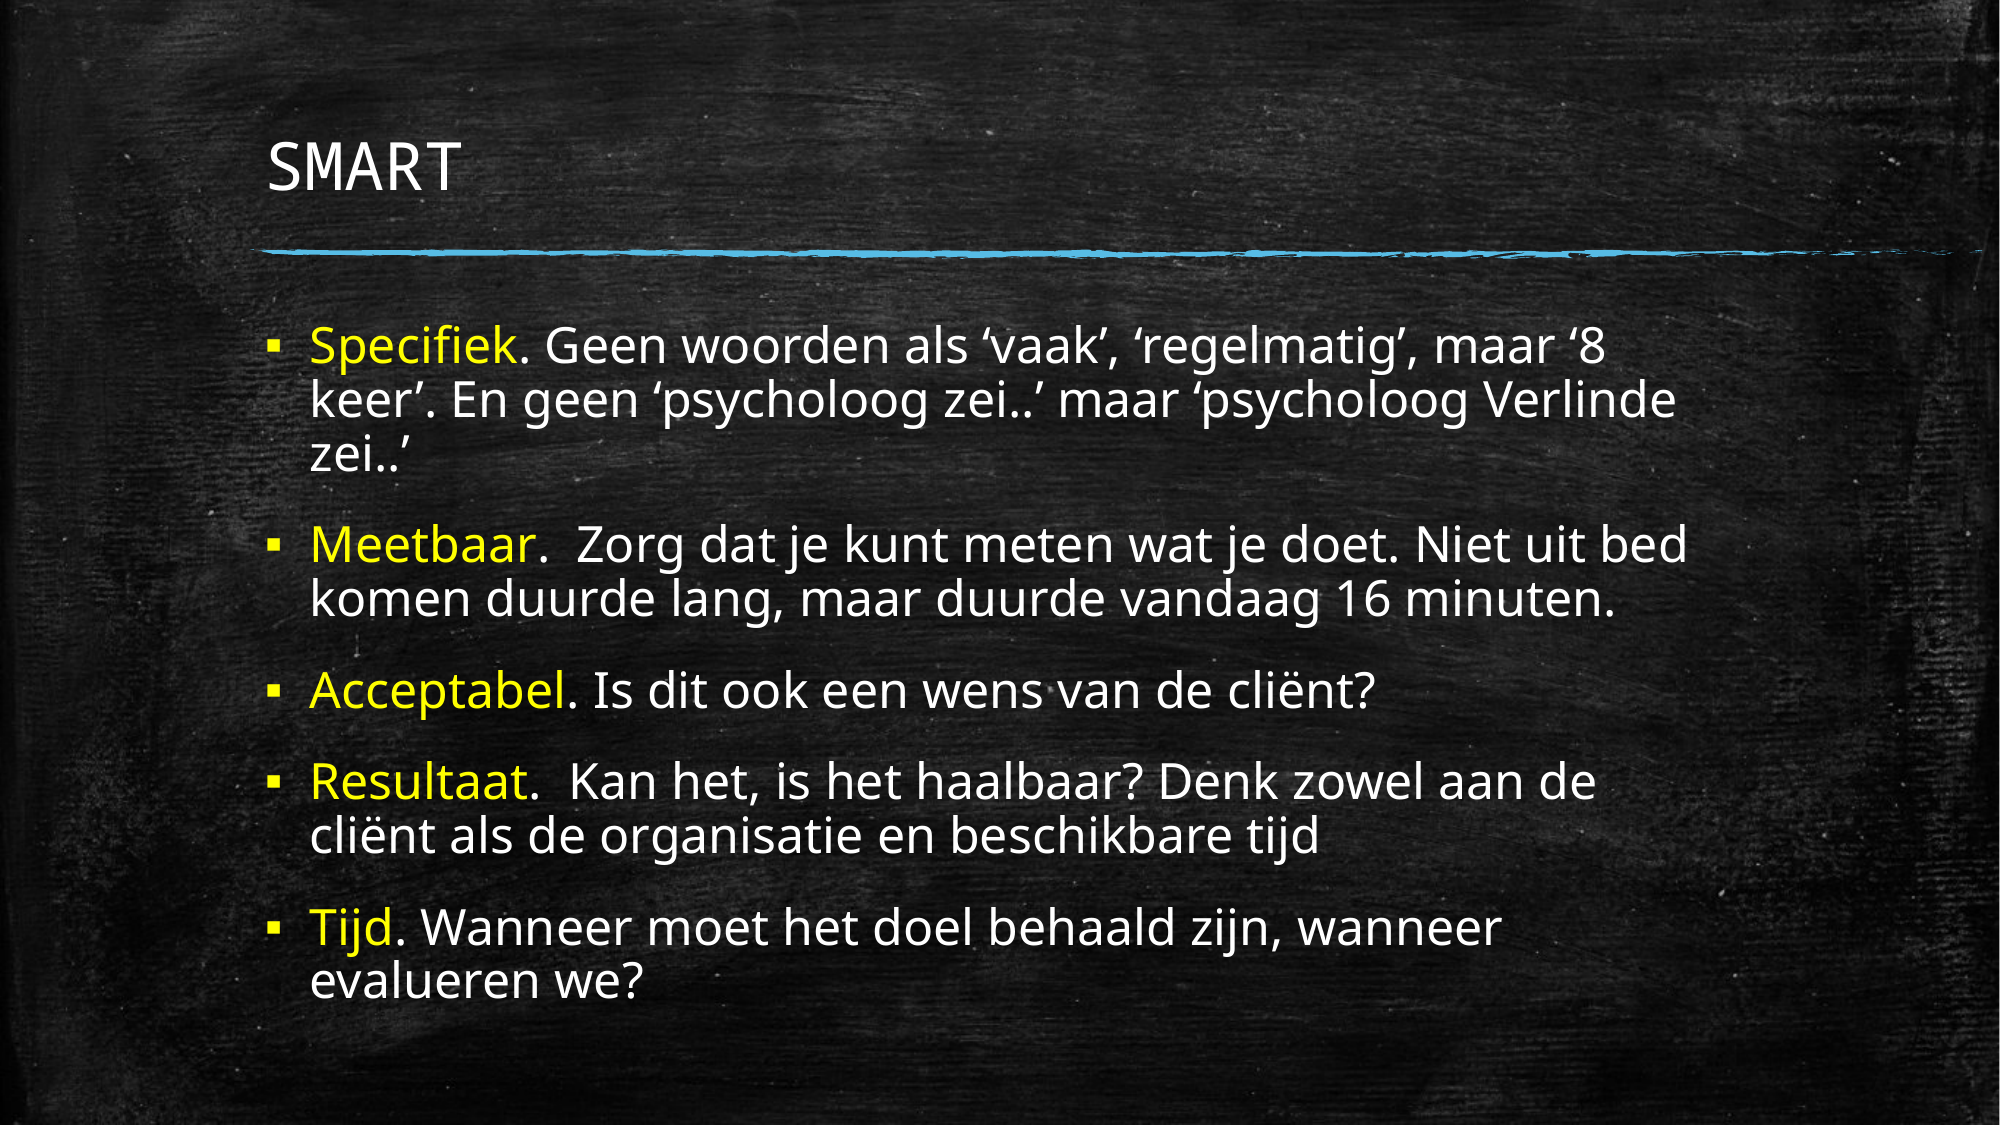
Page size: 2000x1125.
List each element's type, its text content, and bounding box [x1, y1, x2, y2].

title SMART [249, 45, 1750, 213]
list Specifiek. Geen woorden als ‘vaak’, ‘regelmatig’, maar ‘8 keer’. En geen ‘psycholoog zei..’ maar ‘psycholoog Verlinde zei..’ Meetbaar. Zorg dat je kunt meten wat je doet. Niet uit bed komen duurde lang, maar duurde vandaag 16 minuten. Acceptabel. Is dit ook een wens van de cliënt? Resultaat. Kan het, is het haalbaar? Denk zowel aan de cliënt als de organisatie en beschikbare tijd Tijd. Wanneer moet het doel behaald zijn, wanneer evalueren we? [249, 312, 1750, 1013]
